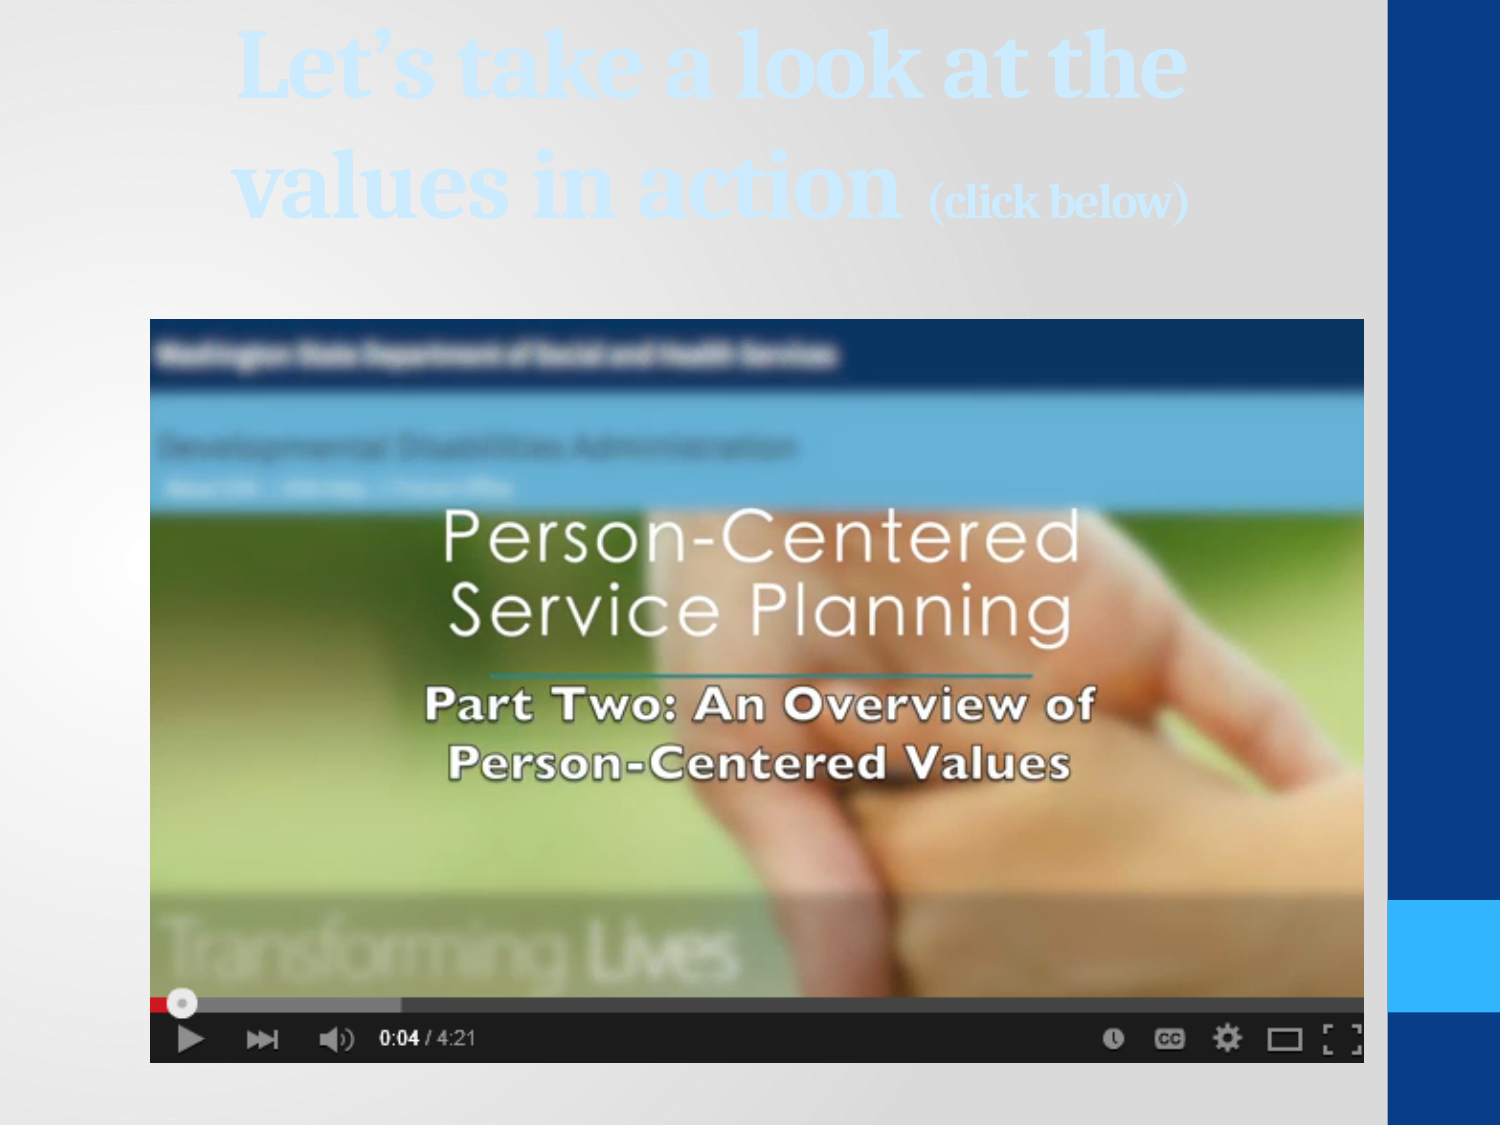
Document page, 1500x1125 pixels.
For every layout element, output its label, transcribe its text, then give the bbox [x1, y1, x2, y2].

title Let’s take a look at the values in action (click below) [75, 45, 1350, 313]
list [149, 319, 1365, 1063]
